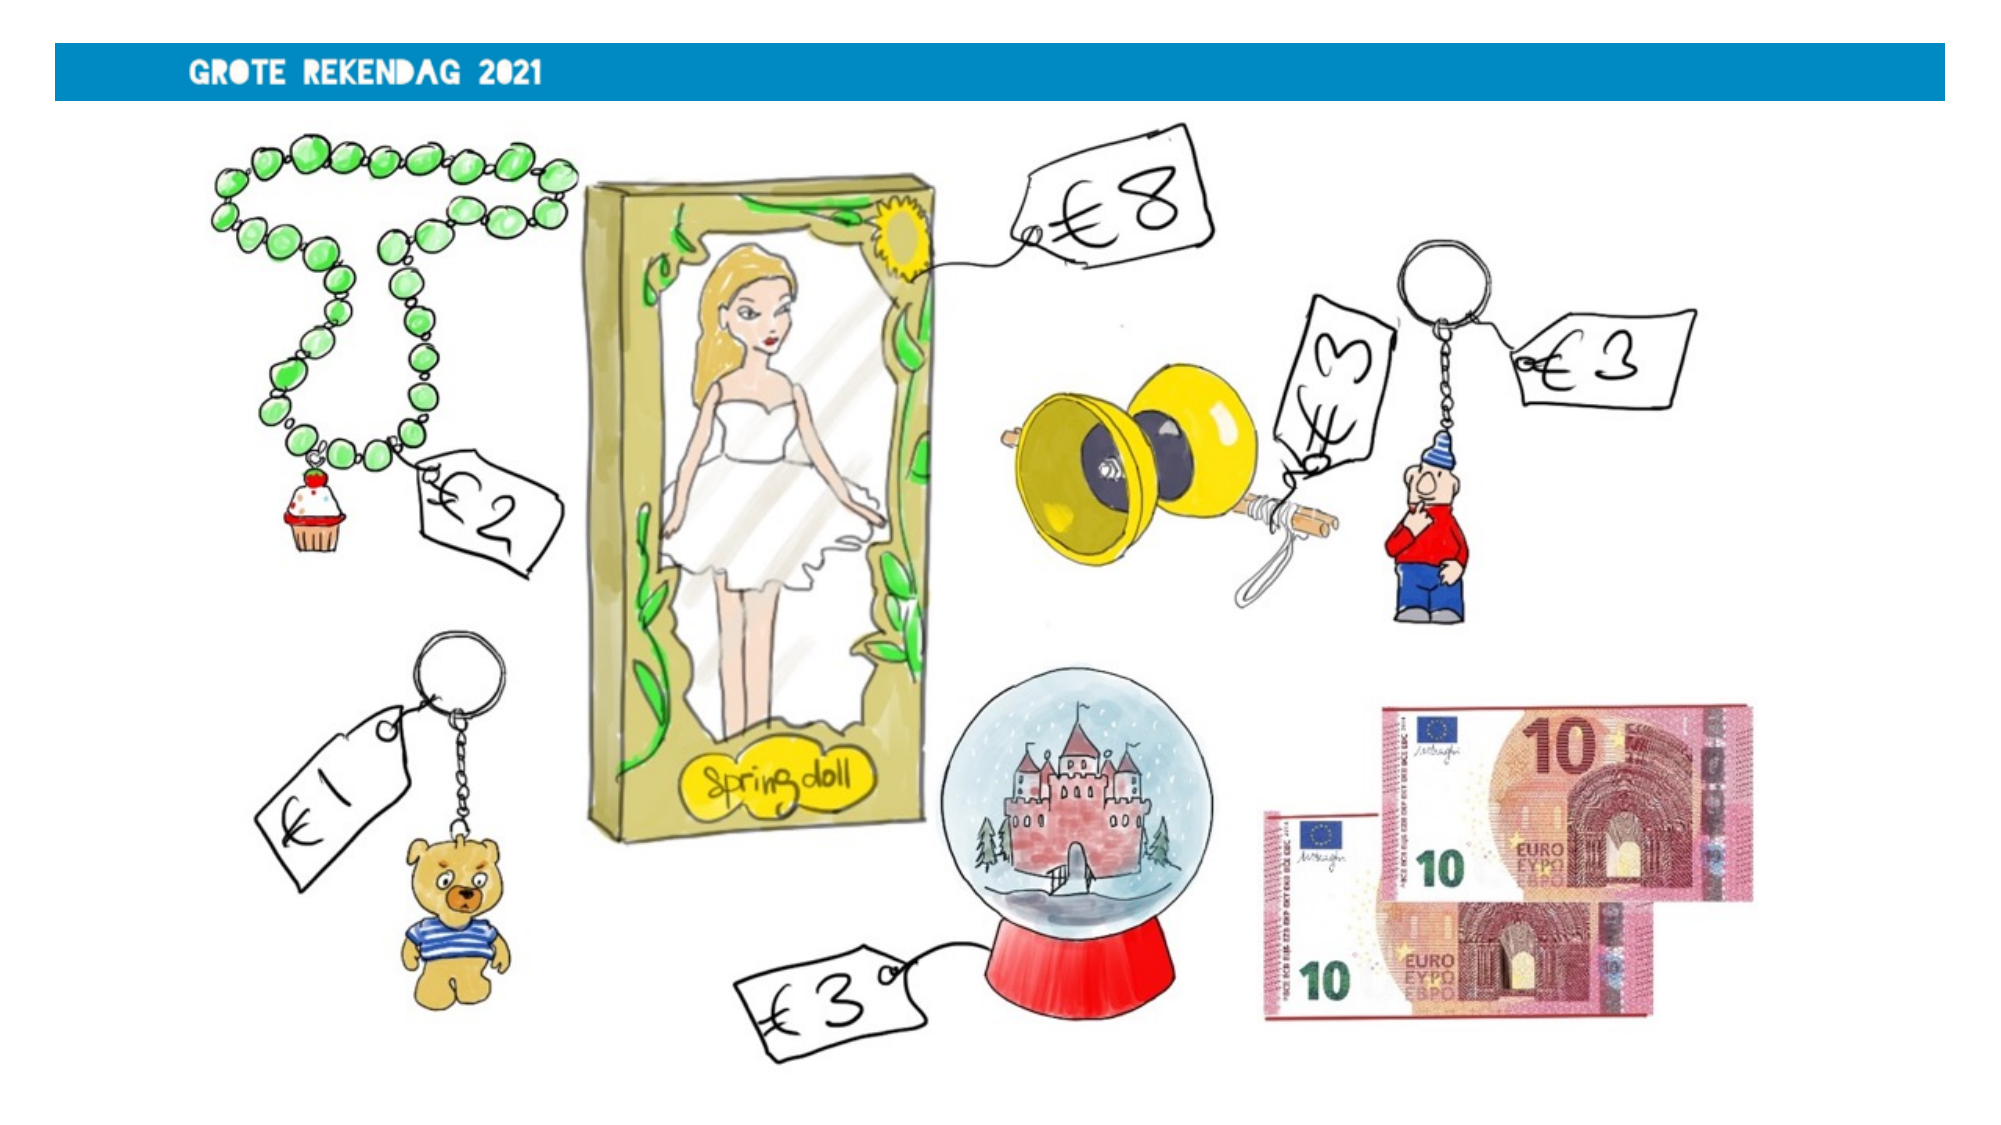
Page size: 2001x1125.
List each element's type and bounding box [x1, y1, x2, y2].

picture [190, 59, 209, 84]
picture [212, 59, 249, 84]
picture [55, 102, 1929, 1125]
picture [251, 58, 286, 84]
picture [340, 59, 414, 84]
picture [304, 59, 337, 84]
picture [479, 59, 541, 84]
picture [415, 59, 439, 84]
picture [440, 59, 460, 84]
